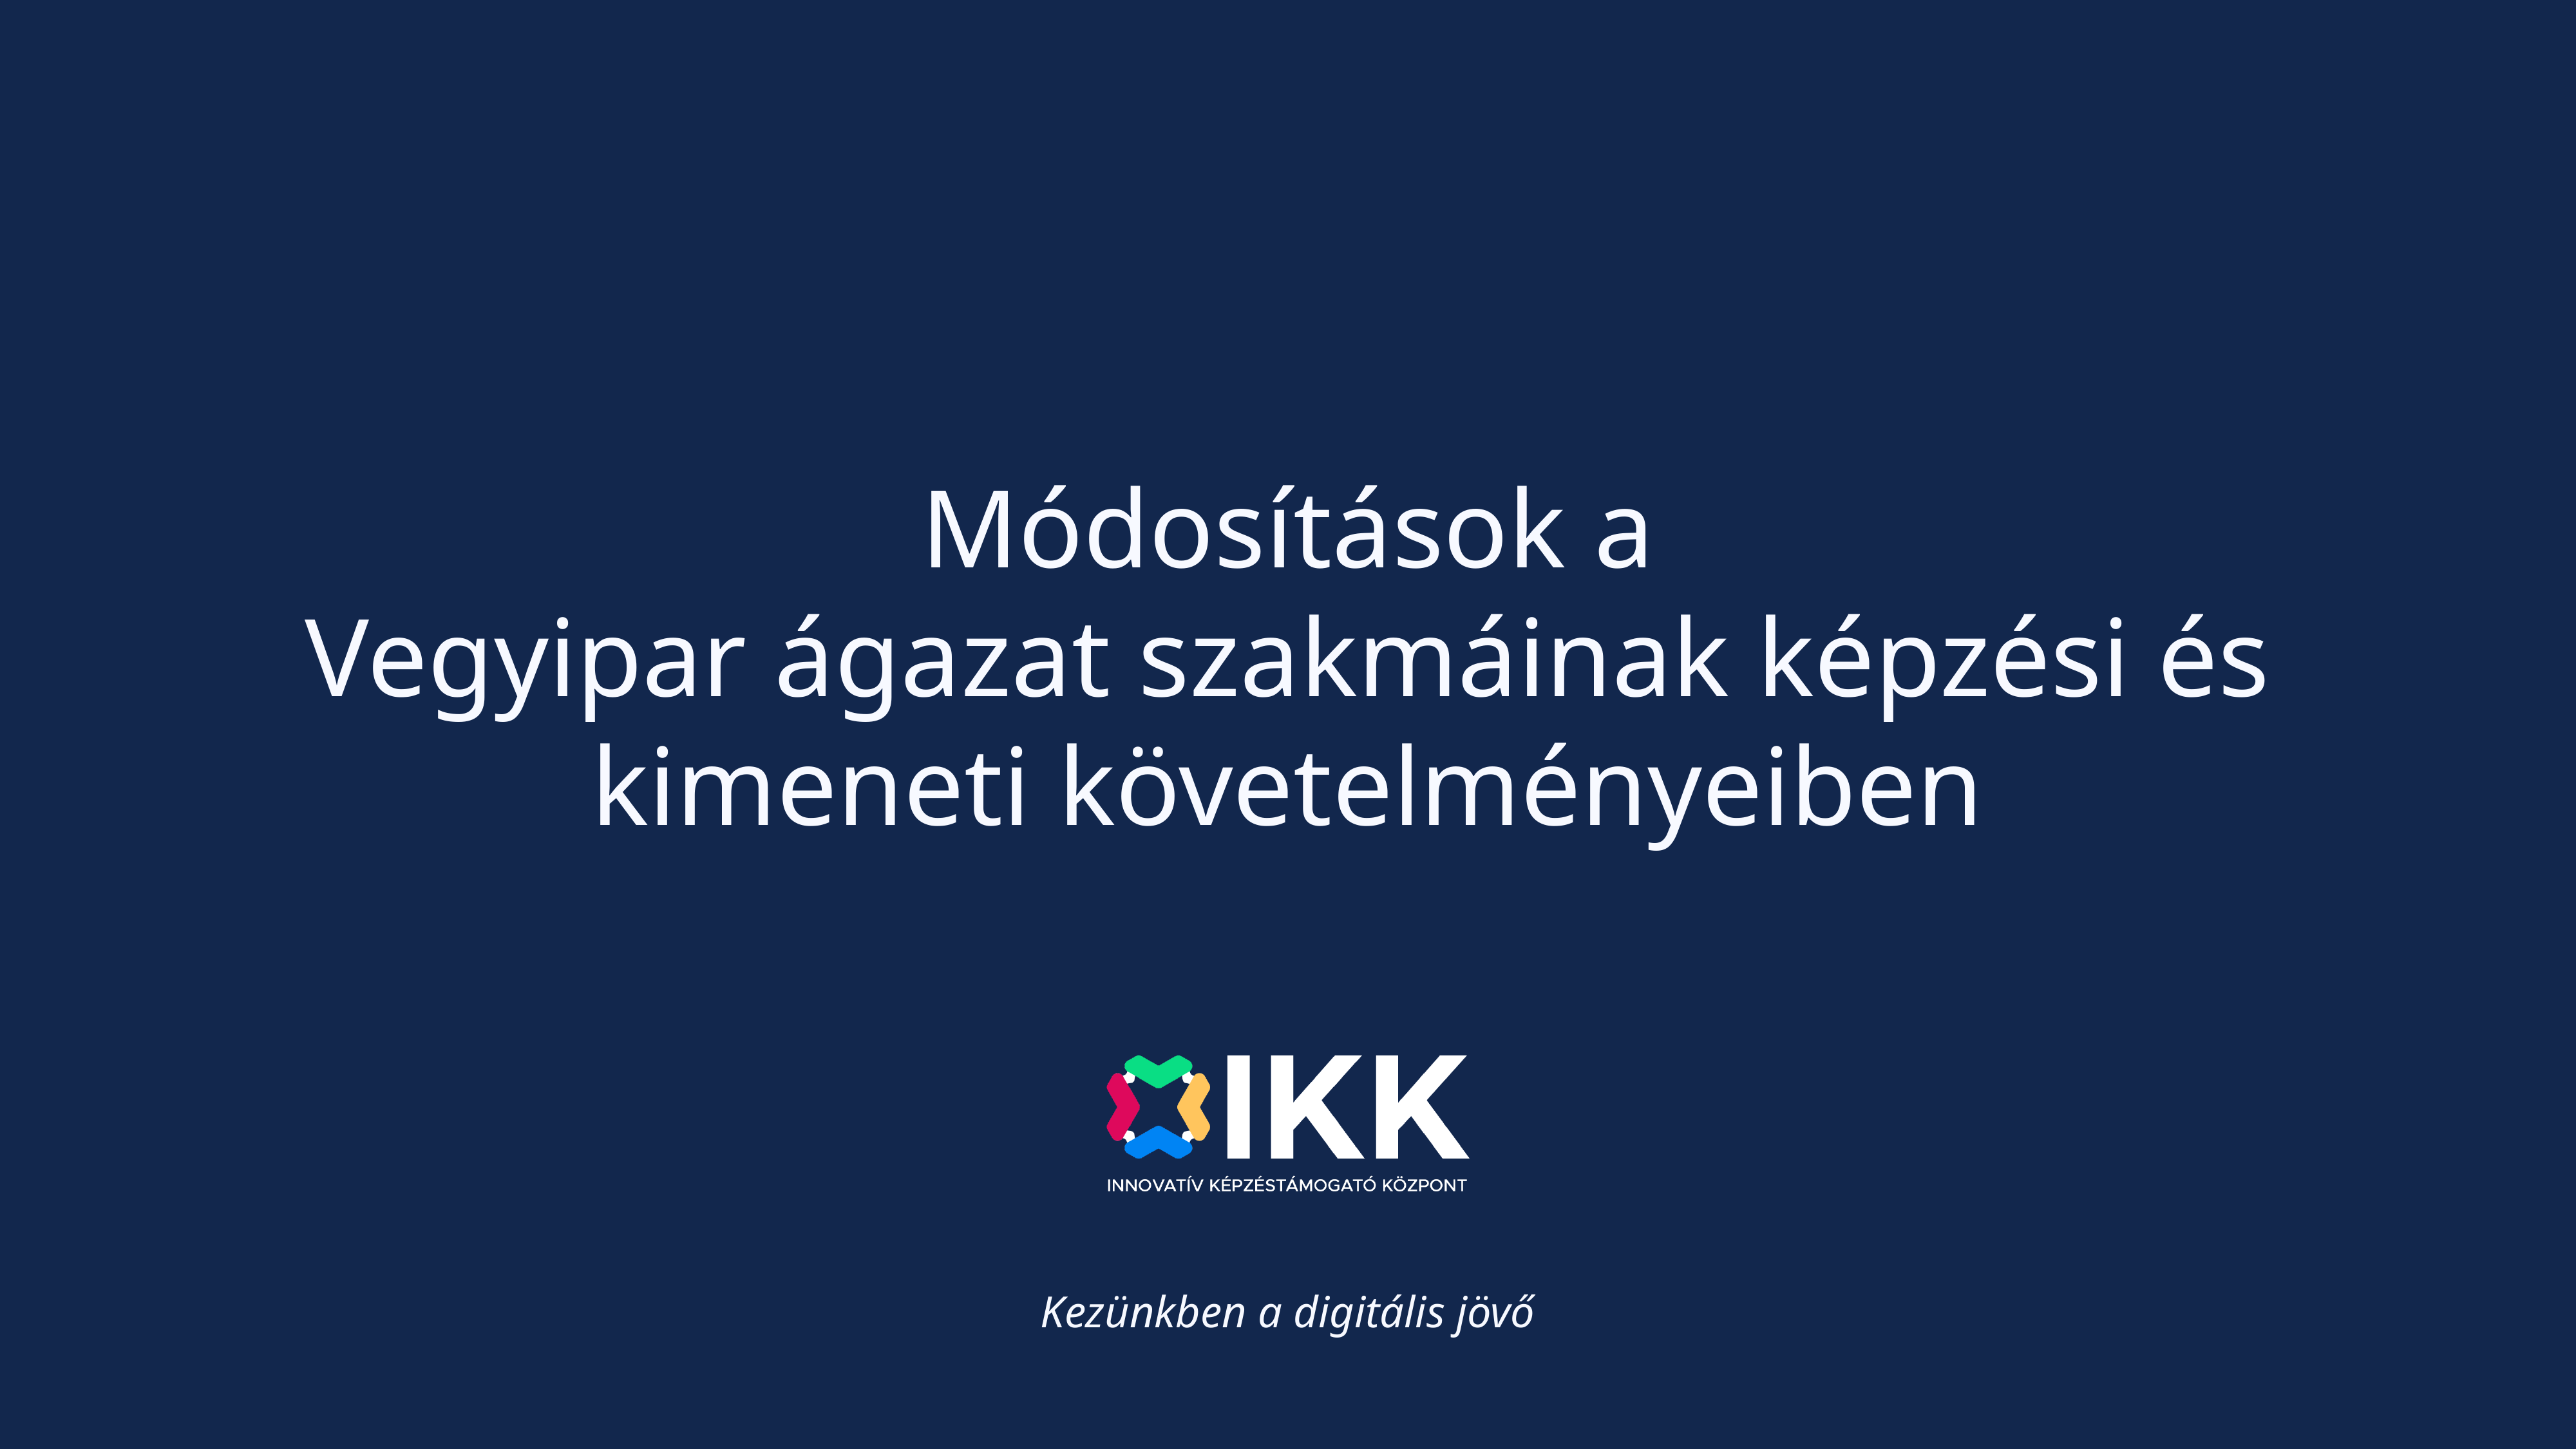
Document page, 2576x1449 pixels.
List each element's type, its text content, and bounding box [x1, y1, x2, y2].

picture [1106, 1055, 1470, 1191]
text_box Kezünkben a digitális jövő [998, 1258, 1578, 1316]
list Módosítások a Vegyipar ágazat szakmáinak képzési és kimeneti követelményeiben [240, 460, 2336, 591]
